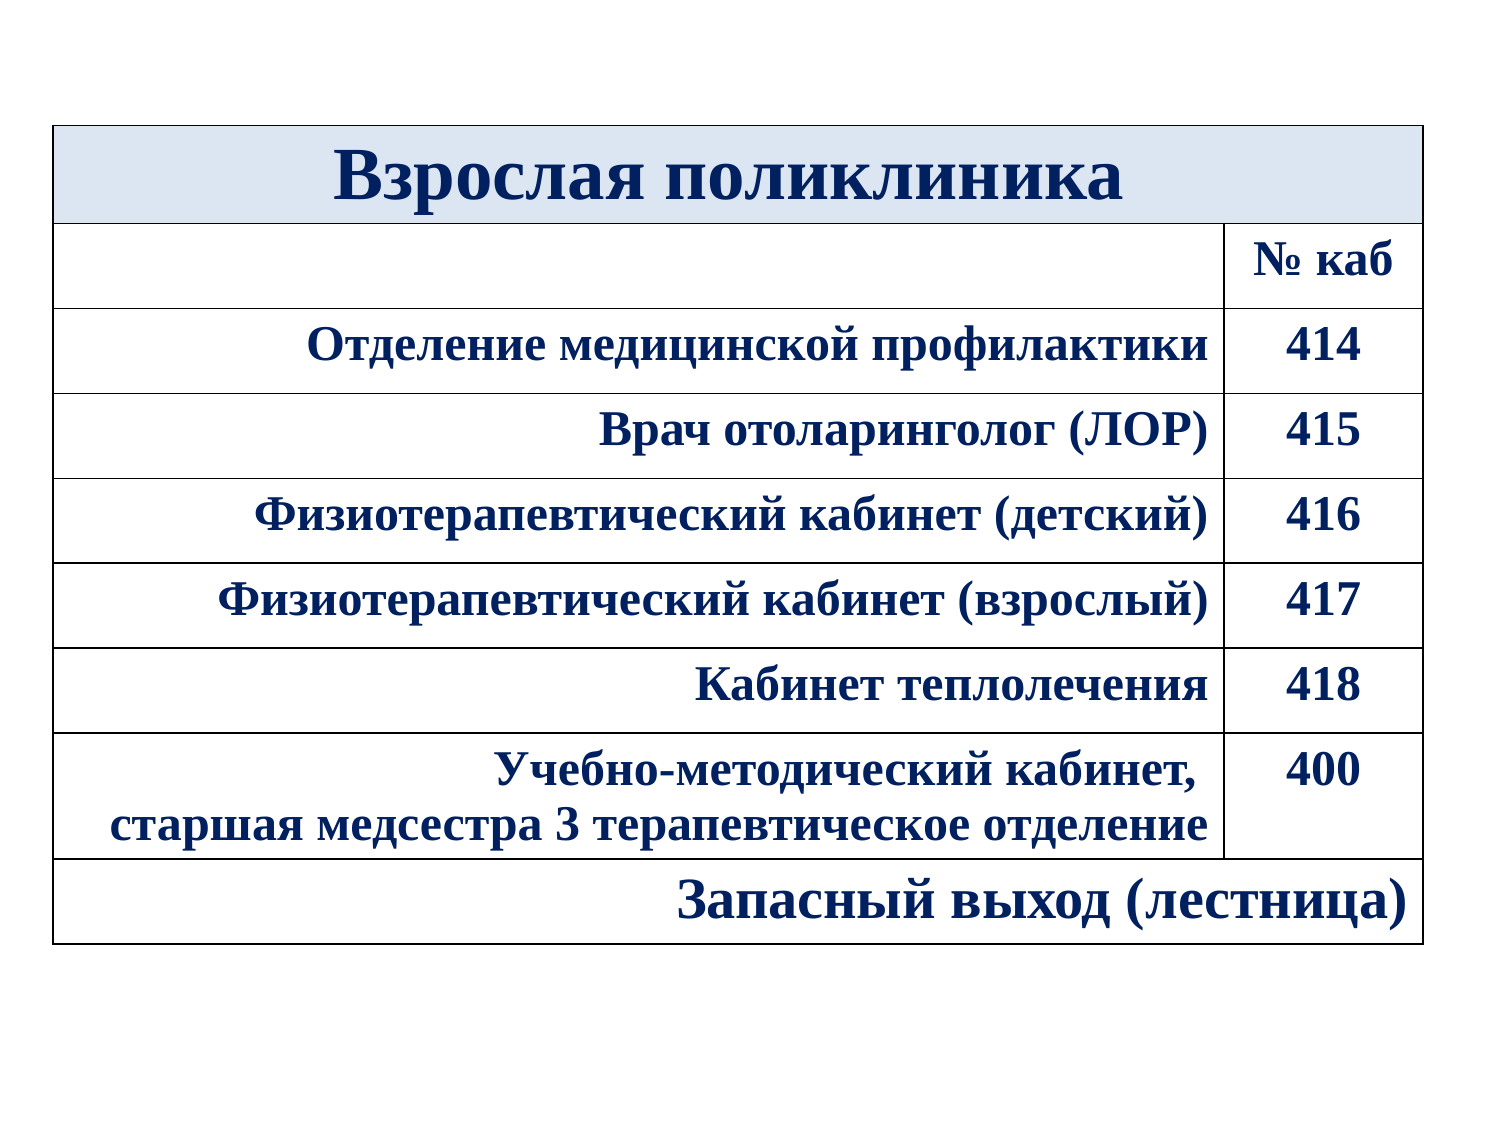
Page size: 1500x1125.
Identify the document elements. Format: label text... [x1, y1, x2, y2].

table_cell Кабинет теплолечения [54, 649, 1223, 732]
table_cell 417 [1225, 564, 1422, 647]
table_cell 416 [1225, 479, 1422, 562]
table_cell 418 [1225, 649, 1422, 732]
table_cell 400 [1225, 734, 1422, 858]
table_cell Учебно-методический кабинет, старшая медсестра 3 терапевтическое отделение [54, 734, 1223, 858]
table_header Взрослая поликлиника [54, 126, 1422, 223]
table_cell [54, 224, 1223, 308]
table_cell Врач отоларинголог (ЛОР) [54, 394, 1223, 478]
table_cell Отделение медицинской профилактики [54, 309, 1223, 393]
table_cell Физиотерапевтический кабинет (детский) [54, 479, 1223, 562]
table_cell № каб [1225, 224, 1422, 308]
table_cell 415 [1225, 394, 1422, 478]
table_cell Физиотерапевтический кабинет (взрослый) [54, 564, 1223, 647]
subtitle [41, 219, 1459, 965]
table_cell Запасный выход (лестница) [54, 860, 1422, 943]
table_cell 414 [1225, 309, 1422, 393]
